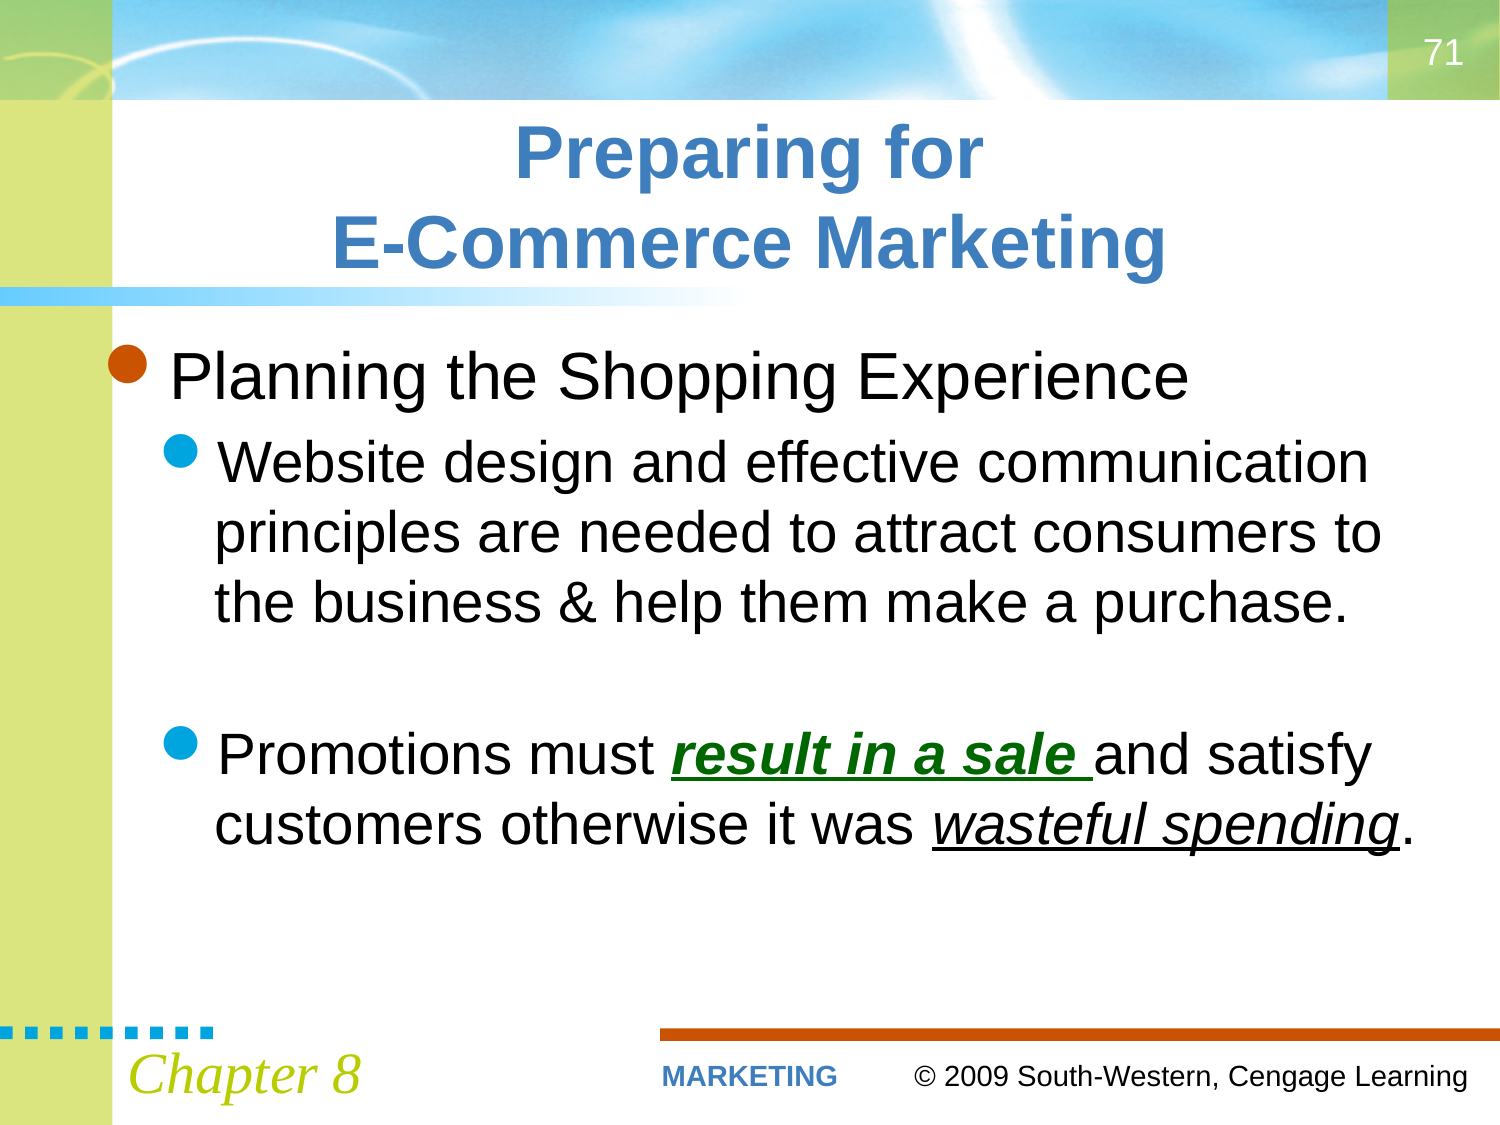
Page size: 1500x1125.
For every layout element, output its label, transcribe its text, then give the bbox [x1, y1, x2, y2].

footer Chapter 8 [112, 1012, 638, 1113]
list Planning the Shopping Experience Website design and effective communication principles are needed to attract consumers to the business & help them make a purchase. Promotions must result in a sale and satisfy customers otherwise it was wasteful spending. [87, 324, 1451, 1001]
slide_number 71 [1387, 0, 1500, 101]
title Preparing for E-Commerce Marketing [112, 99, 1388, 288]
